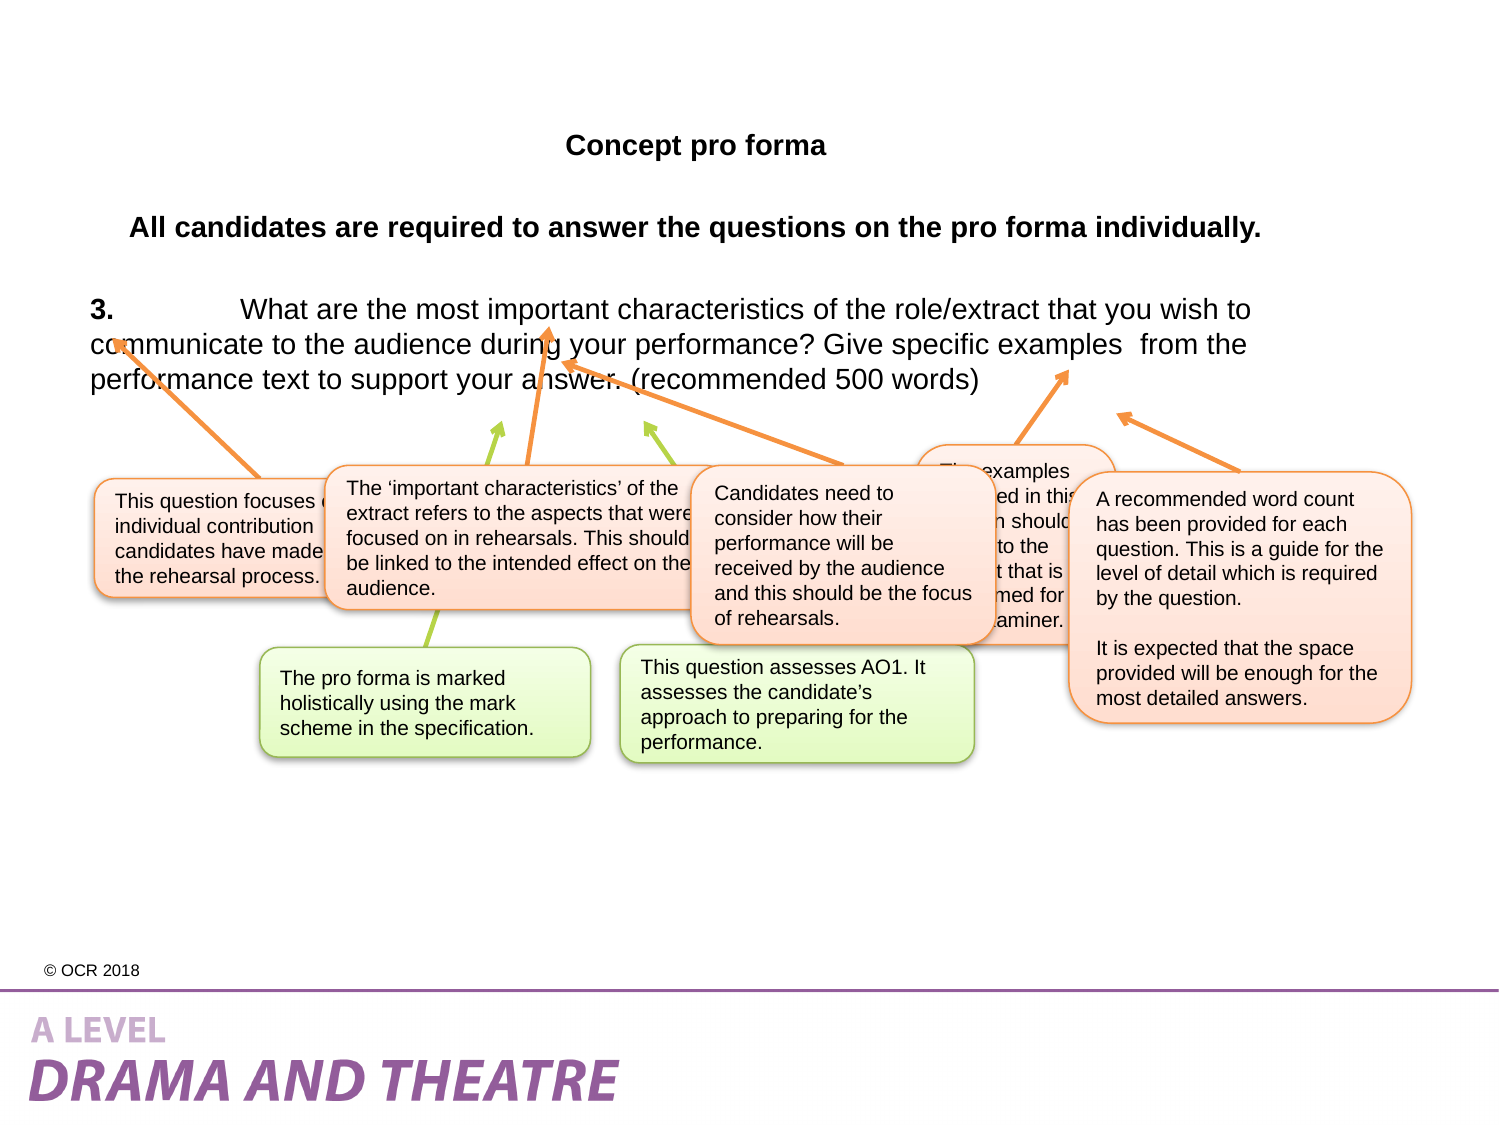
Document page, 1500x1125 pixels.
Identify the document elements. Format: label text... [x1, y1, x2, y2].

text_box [111, 337, 260, 479]
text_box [1015, 369, 1070, 446]
text_box Candidates need to consider how their performance will be received by the audience and this should be the focus of rehearsals. [801, 464, 997, 646]
text_box The ‘important characteristics’ of the extract refers to the aspects that were focused on in rehearsals. This should be linked to the intended effect on the audience. [506, 464, 638, 611]
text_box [643, 420, 798, 645]
text_box The examples provided in this section should relate to the extract that is performed for the examiner. [918, 444, 1110, 646]
text_box A recommended word count has been provided for each question. This is a guide for the level of detail which is required by the question. It is expected that the space provided will be enough for the most detailed answers. [1068, 471, 1413, 725]
picture [0, 989, 1499, 1125]
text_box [1115, 413, 1241, 473]
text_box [560, 361, 844, 466]
text_box This question assesses AO1. It assesses the candidate’s approach to preparing for the performance. [619, 644, 976, 764]
list Concept pro forma All candidates are required to answer the questions on the pro forma individually. 3. What are the most important characteristics of the role/extract that you wish to communicate to the audience during your performance? Give specific examples from the performance text to support your answer. (recommended 500 words) [75, 78, 1317, 1005]
text_box This question focuses on the individual contribution candidates have made during the rehearsal process. [93, 477, 323, 599]
text_box The ‘important characteristics’ of the extract refers to the aspects that were focused on in rehearsals. This should be linked to the intended effect on the audience. [323, 464, 419, 611]
text_box The pro forma is marked holistically using the mark scheme in the specification. [258, 646, 592, 758]
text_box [526, 325, 550, 466]
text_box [424, 420, 503, 648]
